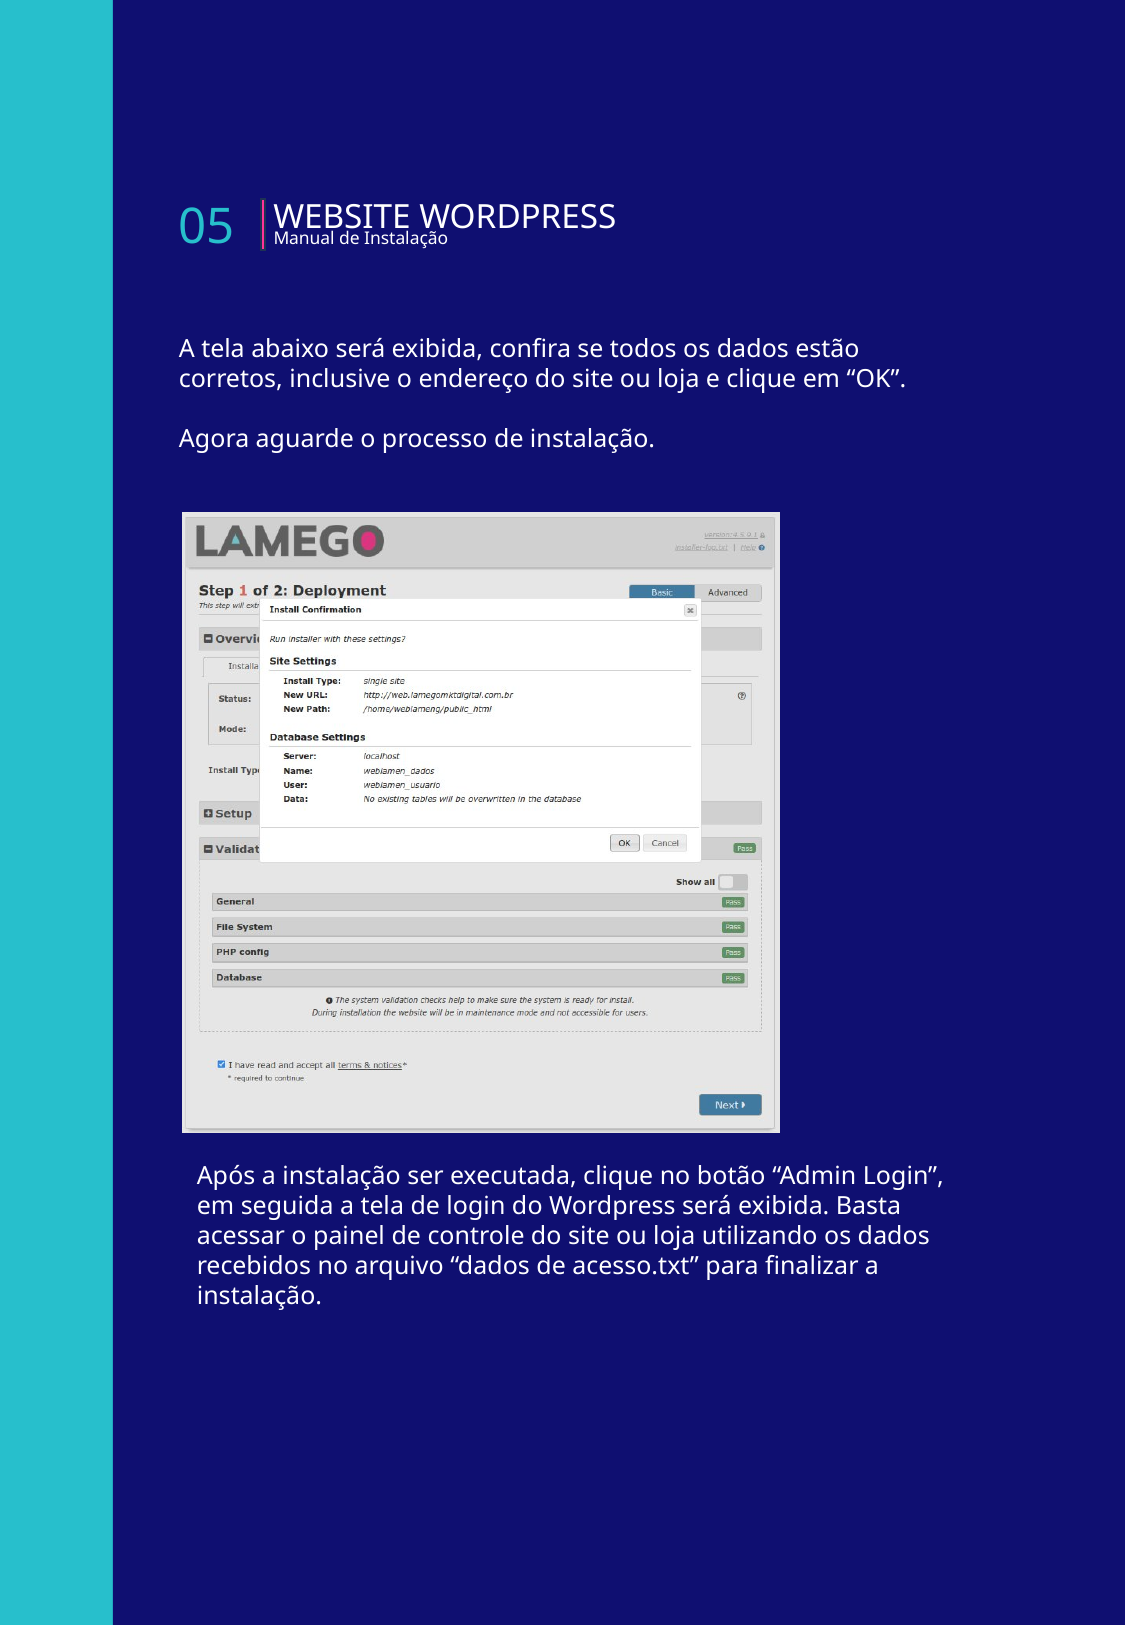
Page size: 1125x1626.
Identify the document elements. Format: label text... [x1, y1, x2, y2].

text_box WEBSITE WORDPRESS [258, 187, 971, 243]
text_box Após a instalação ser executada, clique no botão “Admin Login”, em seguida a tela de login do Wordpress será exibida. Basta acessar o painel de controle do site ou loja utilizando os dados recebidos no arquivo “dados de acesso.txt” para finalizar a instalação. [182, 1152, 989, 1317]
text_box Manual de Instalação [258, 219, 1065, 256]
picture [182, 512, 780, 1133]
text_box [112, 0, 1125, 1625]
text_box 05 [163, 187, 262, 262]
text_box A tela abaixo será exibida, confira se todos os dados estão corretos, inclusive o endereço do site ou loja e clique em “OK”. Agora aguarde o processo de instalação. [164, 325, 971, 461]
